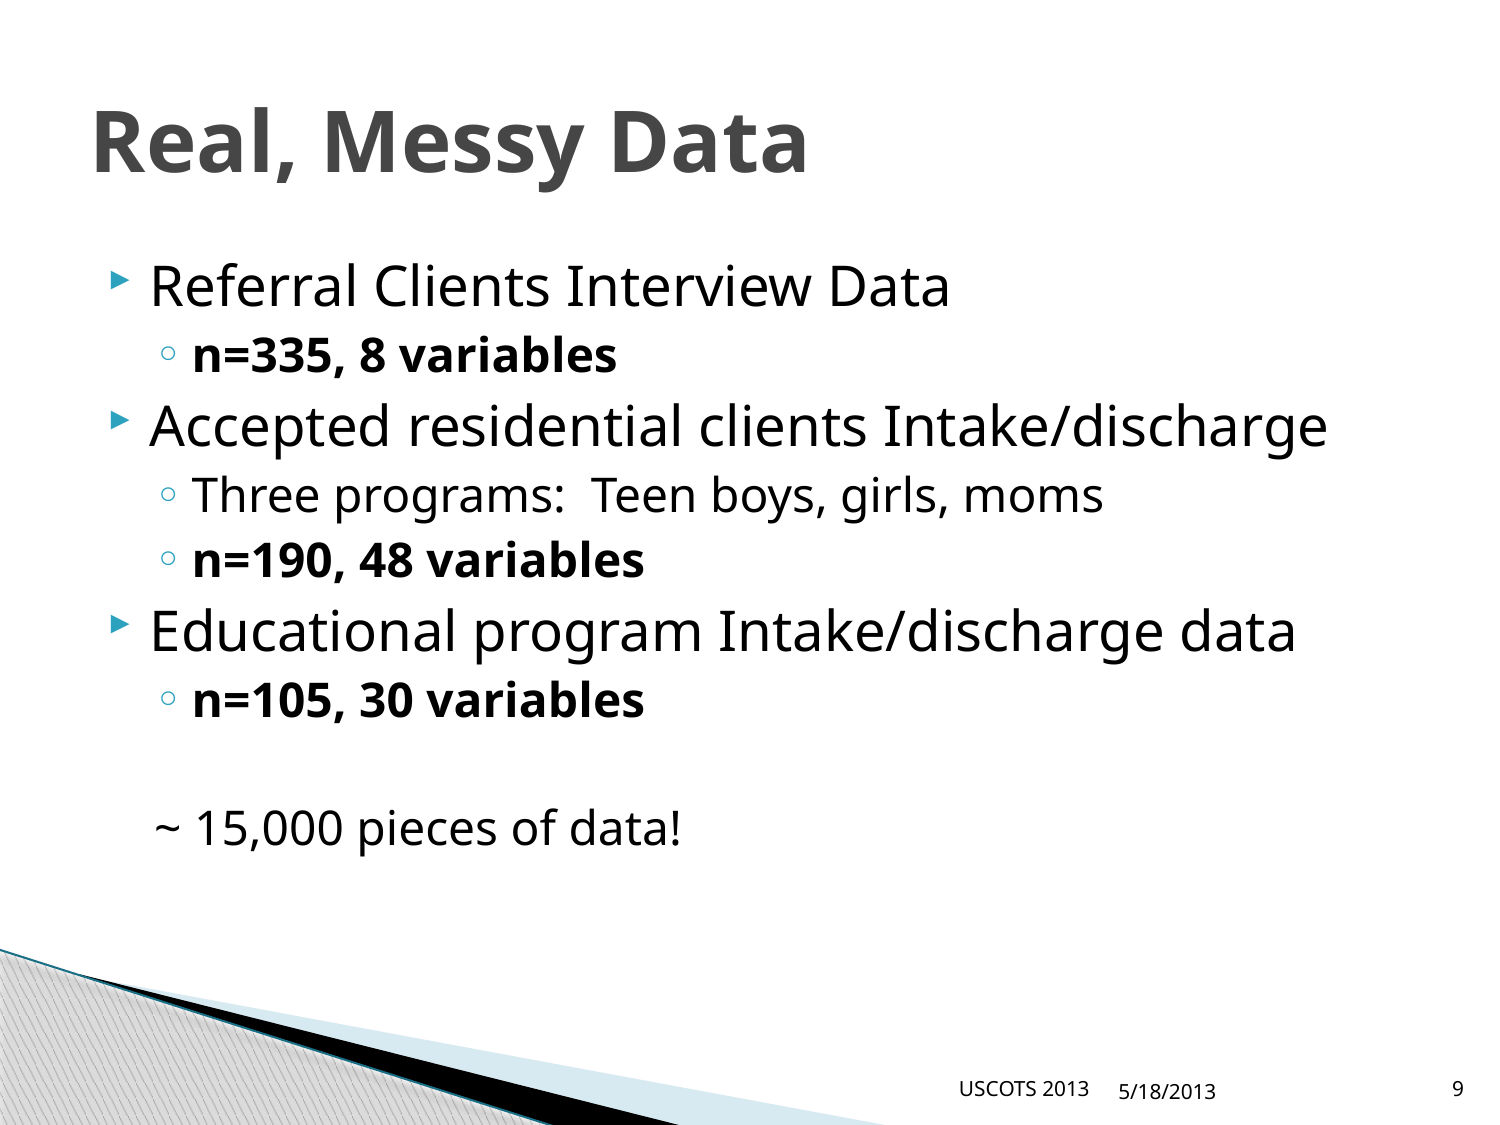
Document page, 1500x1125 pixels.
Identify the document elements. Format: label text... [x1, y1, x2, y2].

list Referral Clients Interview Data n=335, 8 variables Accepted residential clients Intake/discharge Three programs: Teen boys, girls, moms n=190, 48 variables Educational program Intake/discharge data n=105, 30 variables ~ 15,000 pieces of data! [75, 243, 1425, 986]
title Real, Messy Data [75, 45, 1425, 233]
footer USCOTS 2013 [718, 1051, 1105, 1112]
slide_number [1105, 1051, 1418, 1112]
slide_number 9 [1418, 1051, 1479, 1112]
